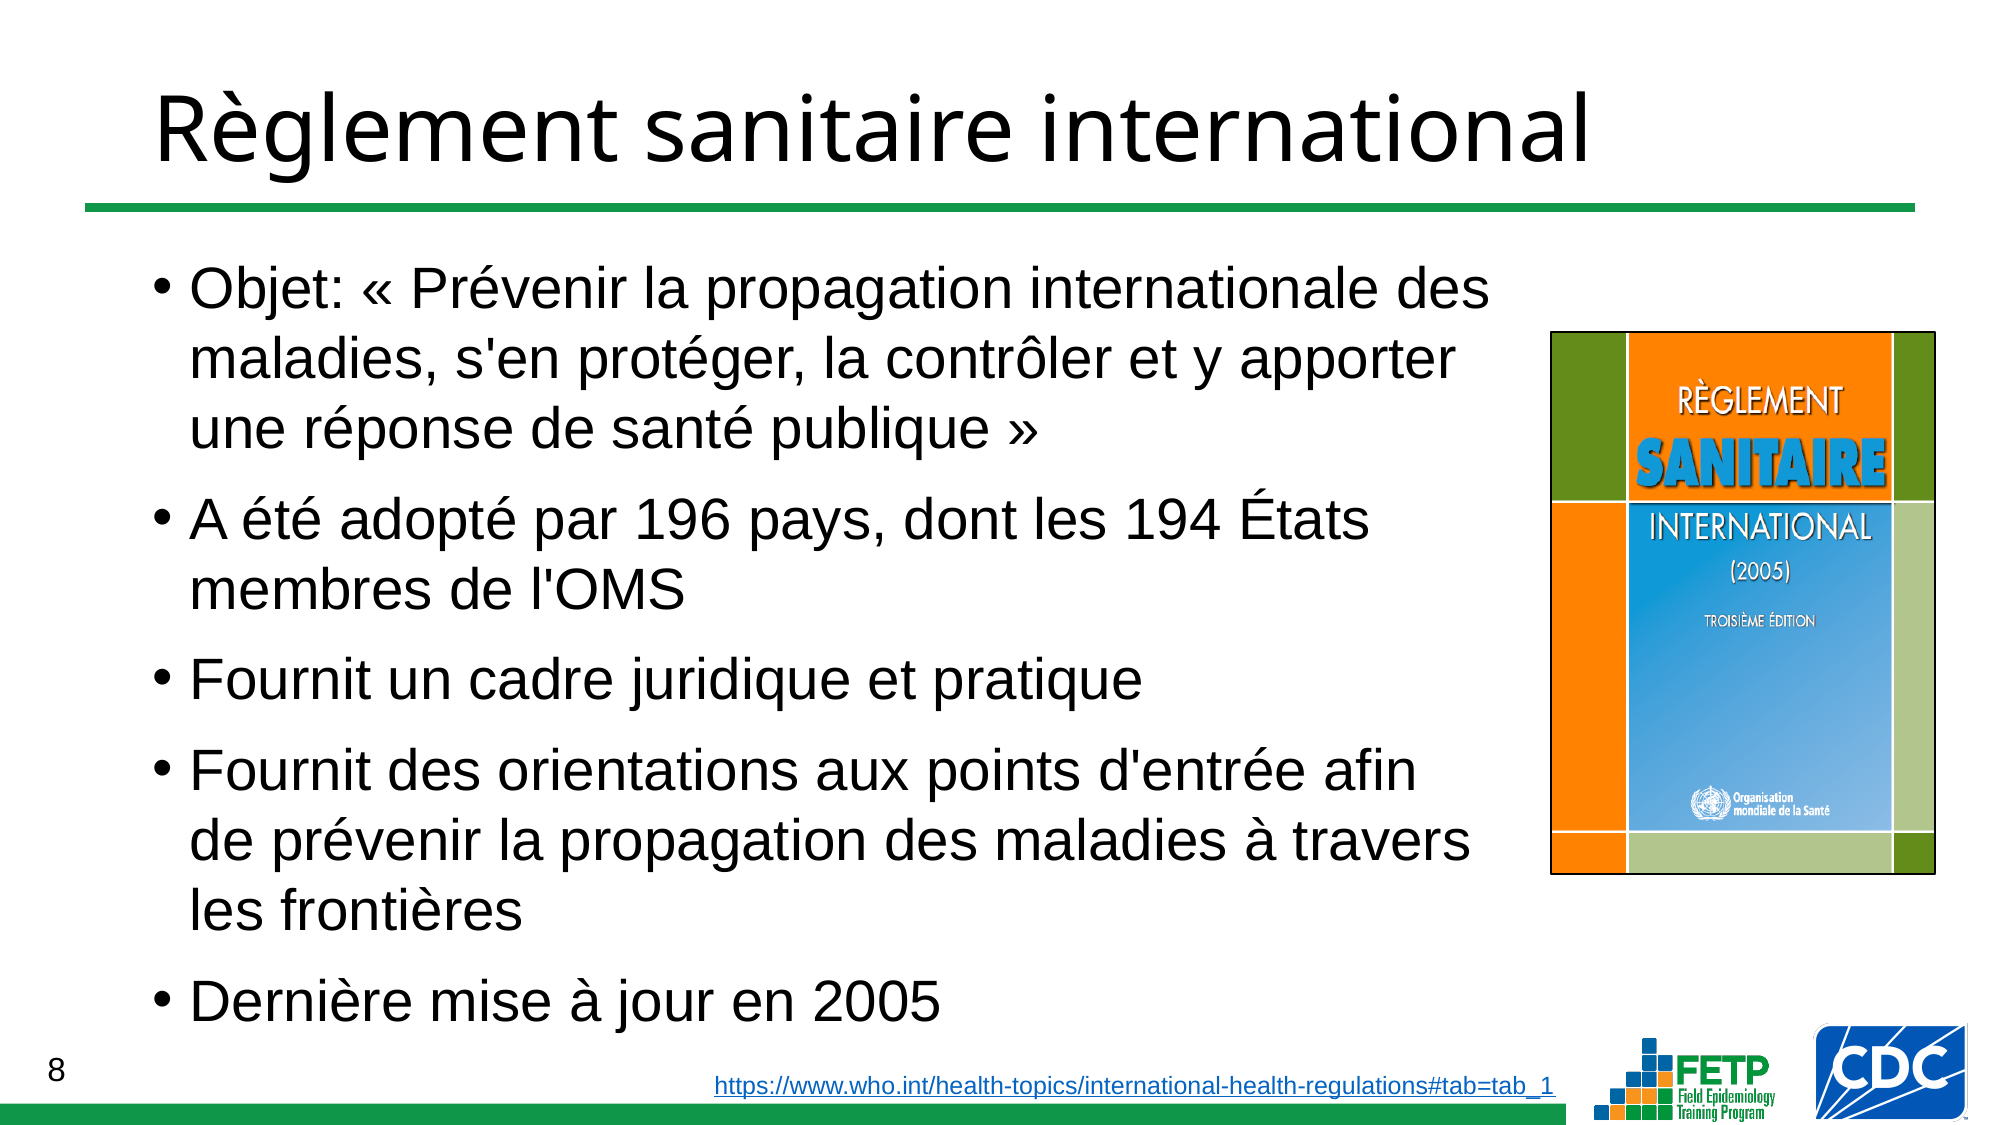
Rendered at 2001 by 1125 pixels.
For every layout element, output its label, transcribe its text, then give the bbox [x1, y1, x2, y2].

picture [1813, 1023, 1968, 1122]
list https://www.who.int/health-topics/international-health-regulations#tab=tab_1 [585, 1065, 1572, 1125]
list Objet: « Prévenir la propagation internationale des maladies, s'en protéger, la contrôler et y apporter une réponse de santé publique » A été adopté par 196 pays, dont les 194 États membres de l'OMS Fournit un cadre juridique et pratique Fournit des orientations aux points d'entrée afin de prévenir la propagation des maladies à travers les frontières Dernière mise à jour en 2005 [137, 242, 1516, 1020]
title Règlement sanitaire international [137, 75, 1863, 207]
picture [1551, 332, 1935, 874]
picture [1594, 1038, 1775, 1122]
